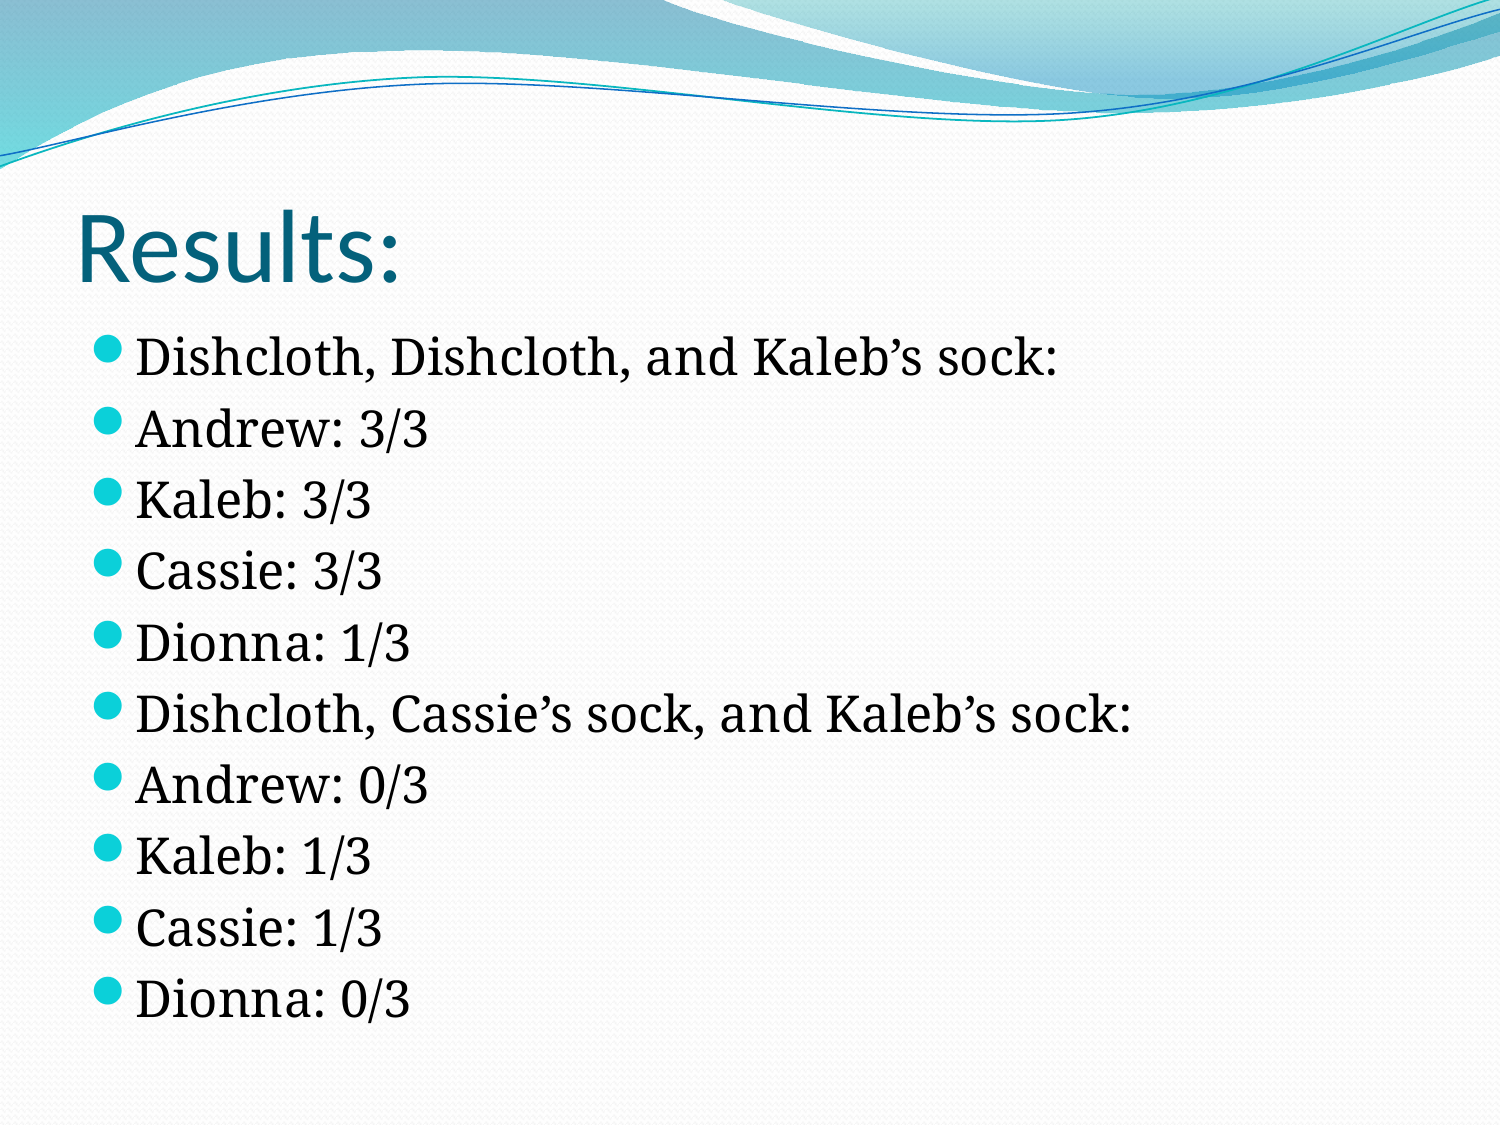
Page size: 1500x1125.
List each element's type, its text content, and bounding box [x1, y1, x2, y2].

title Results: [75, 115, 1425, 303]
list Dishcloth, Dishcloth, and Kaleb’s sock: Andrew: 3/3 Kaleb: 3/3 Cassie: 3/3 Dionna: 1/3 Dishcloth, Cassie’s sock, and Kaleb’s sock: Andrew: 0/3 Kaleb: 1/3 Cassie: 1/3 Dionna: 0/3 [75, 317, 1425, 1038]
